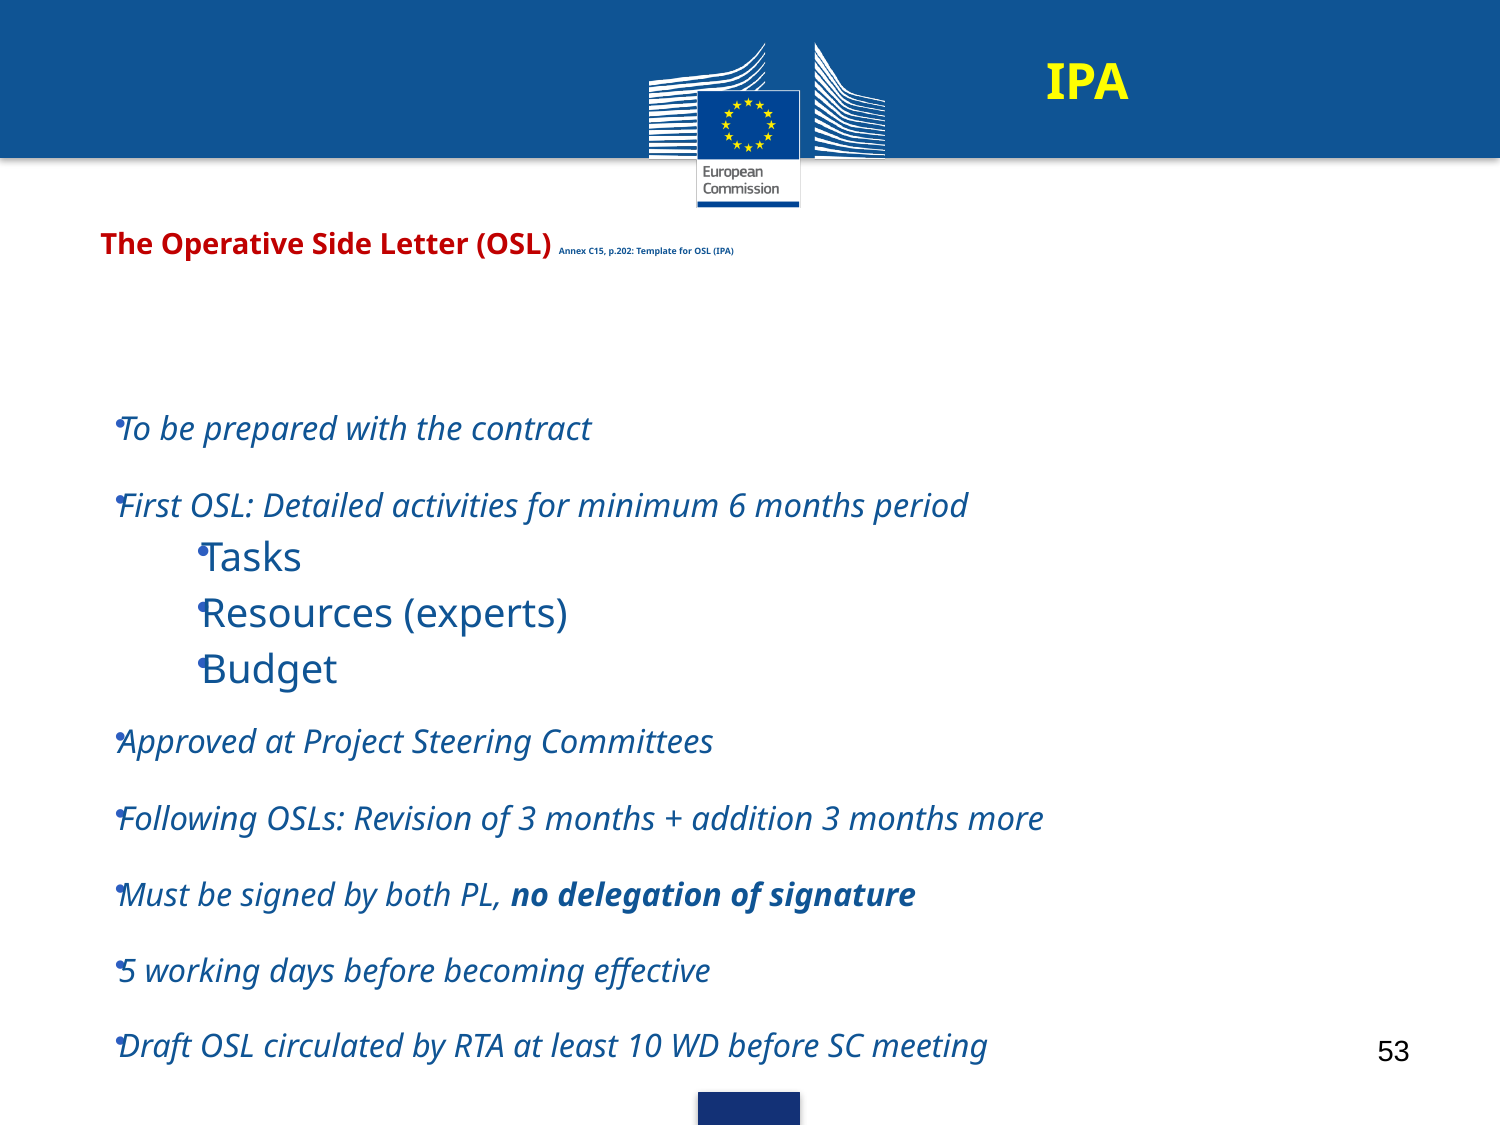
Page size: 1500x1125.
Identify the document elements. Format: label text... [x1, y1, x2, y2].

list To be prepared with the contract First OSL: Detailed activities for minimum 6 months period Tasks Resources (experts) Budget Approved at Project Steering Committees Following OSLs: Revision of 3 months + addition 3 months more Must be signed by both PL, no delegation of signature 5 working days before becoming effective Draft OSL circulated by RTA at least 10 WD before SC meeting [99, 375, 1450, 1088]
picture [649, 42, 885, 137]
text_box IPA [974, 41, 1500, 130]
slide_number 53 [1074, 1024, 1425, 1103]
title The Operative Side Letter (OSL) Annex C15, p.202: Template for OSL (IPA) [62, 137, 1413, 292]
